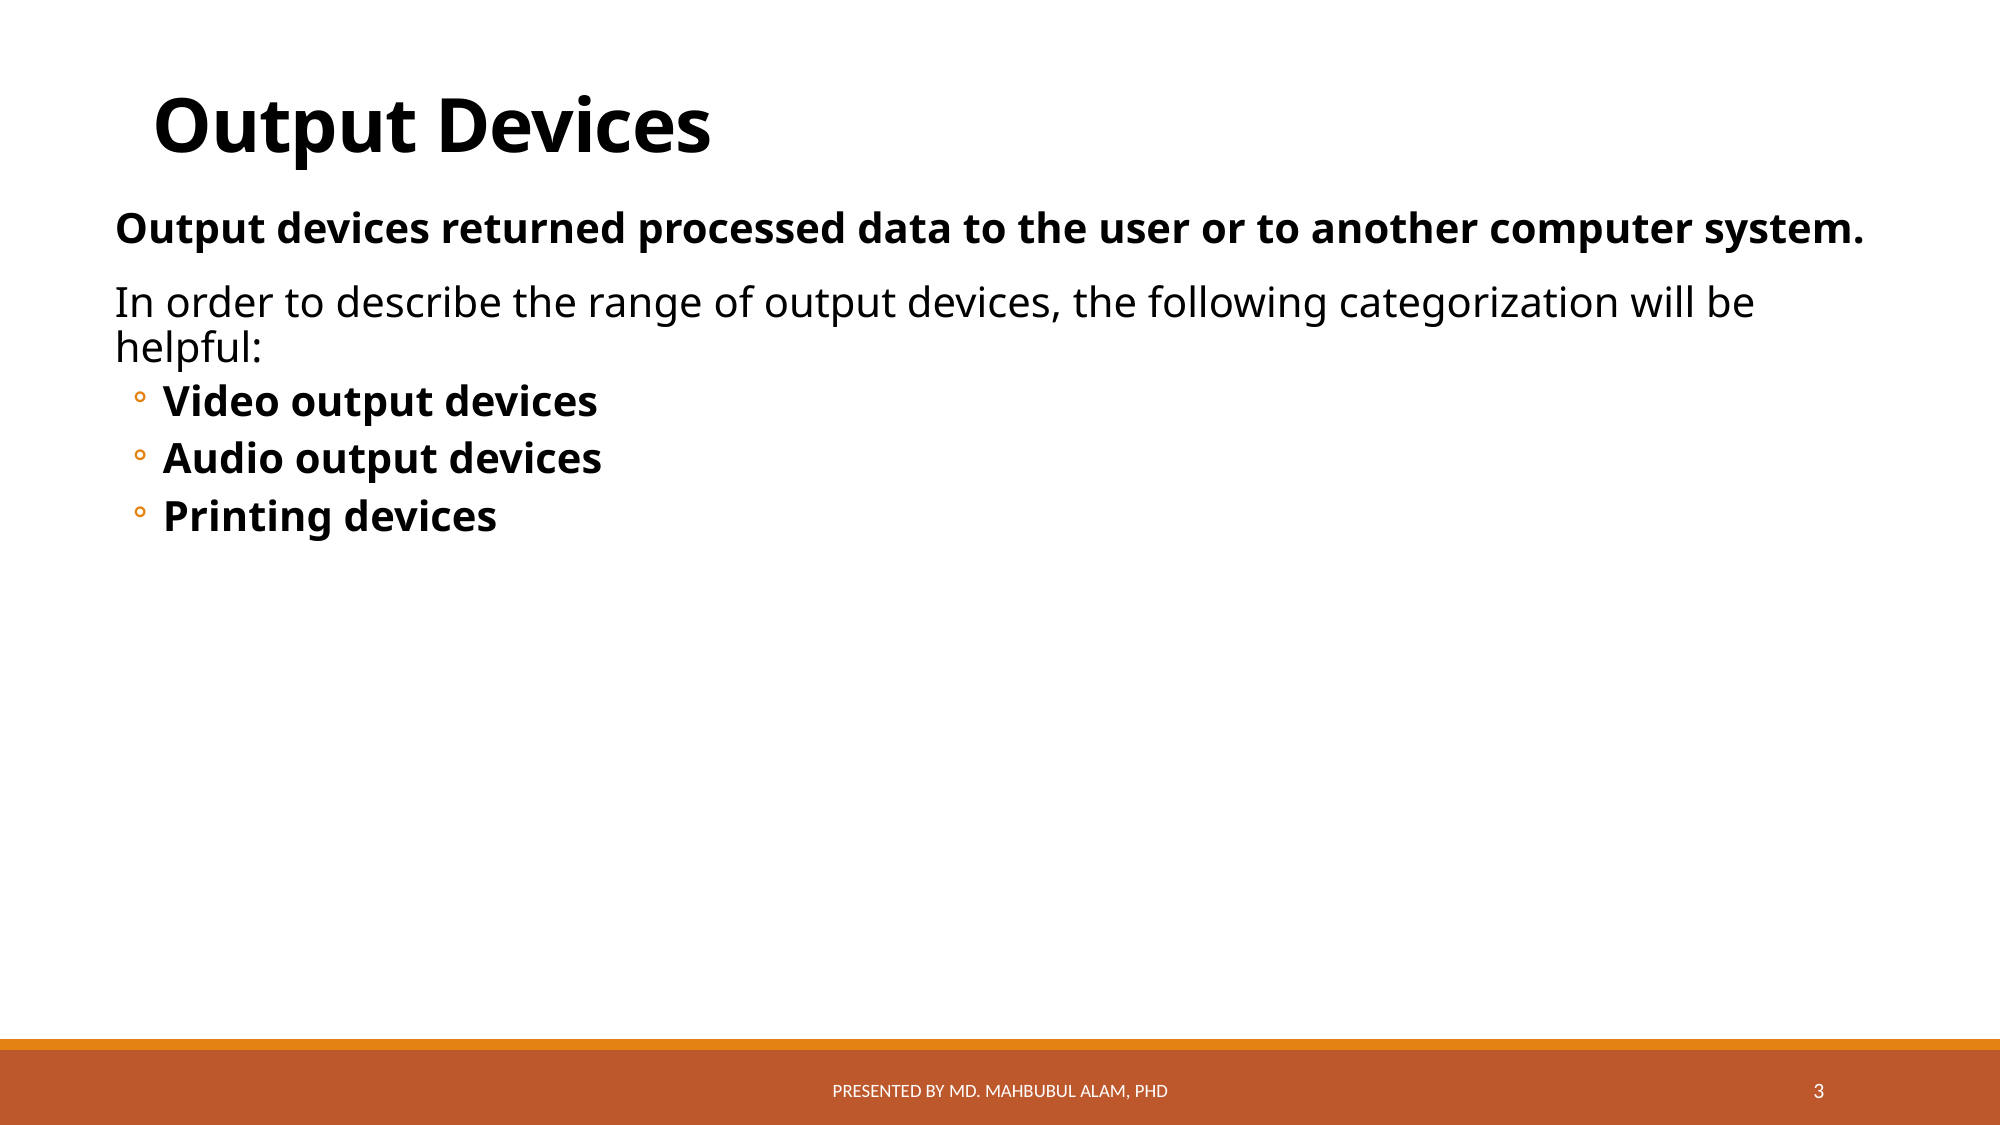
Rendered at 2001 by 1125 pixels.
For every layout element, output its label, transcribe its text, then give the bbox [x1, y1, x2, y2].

footer Presented by Md. Mahbubul Alam, PhD [604, 1059, 1396, 1120]
slide_number 3 [1624, 1059, 1840, 1120]
title Output Devices [137, 62, 1830, 175]
list Output devices returned processed data to the user or to another computer system. In order to describe the range of output devices, the following categorization will be helpful: Video output devices Audio output devices Printing devices [99, 200, 1888, 988]
